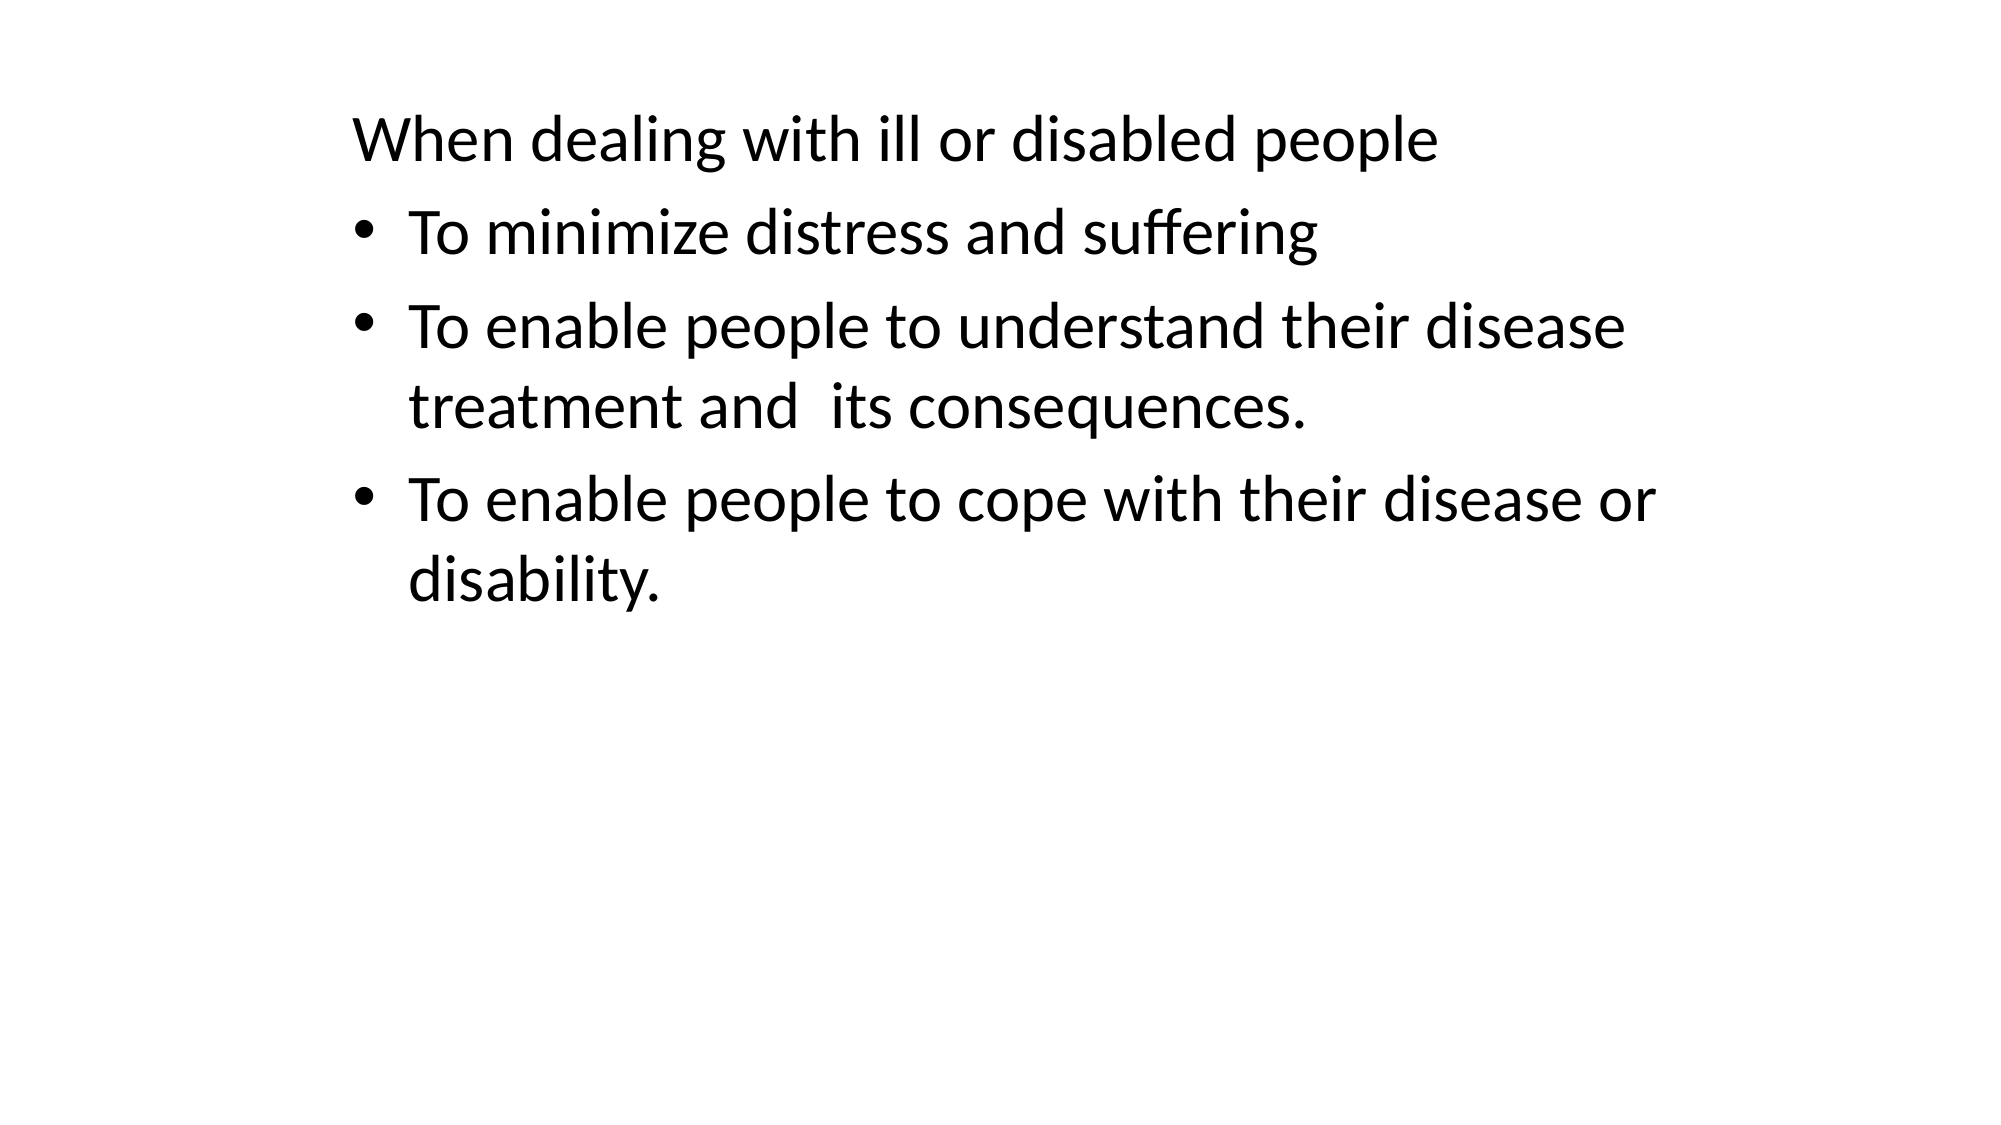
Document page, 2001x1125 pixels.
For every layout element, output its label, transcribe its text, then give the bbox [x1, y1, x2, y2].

list When dealing with ill or disabled people To minimize distress and suffering To enable people to understand their disease treatment and its consequences. To enable people to cope with their disease or disability. [337, 87, 1688, 1005]
